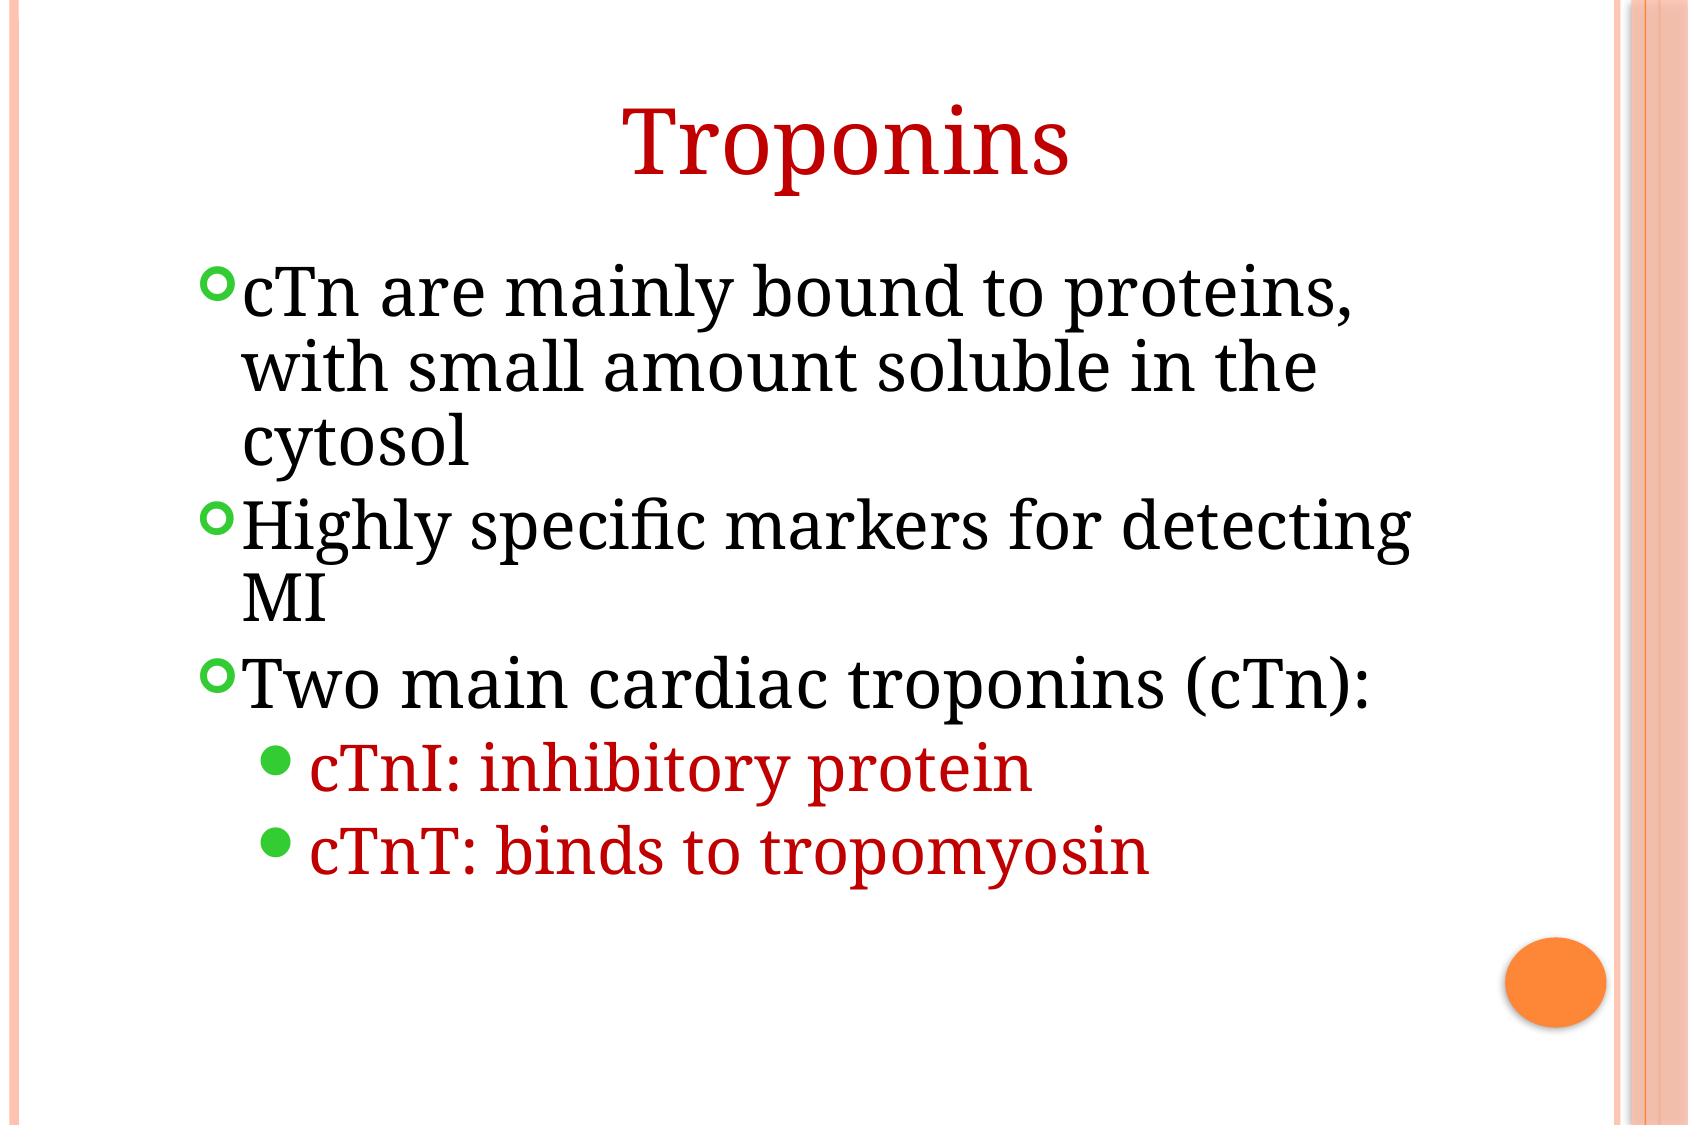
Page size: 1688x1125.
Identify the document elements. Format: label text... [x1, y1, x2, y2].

text_box Troponins [156, 75, 1538, 200]
list cTn are mainly bound to proteins, with small amount soluble in the cytosol Highly specific markers for detecting MI Two main cardiac troponins (cTn): cTnI: inhibitory protein cTnT: binds to tropomyosin [181, 249, 1532, 1063]
